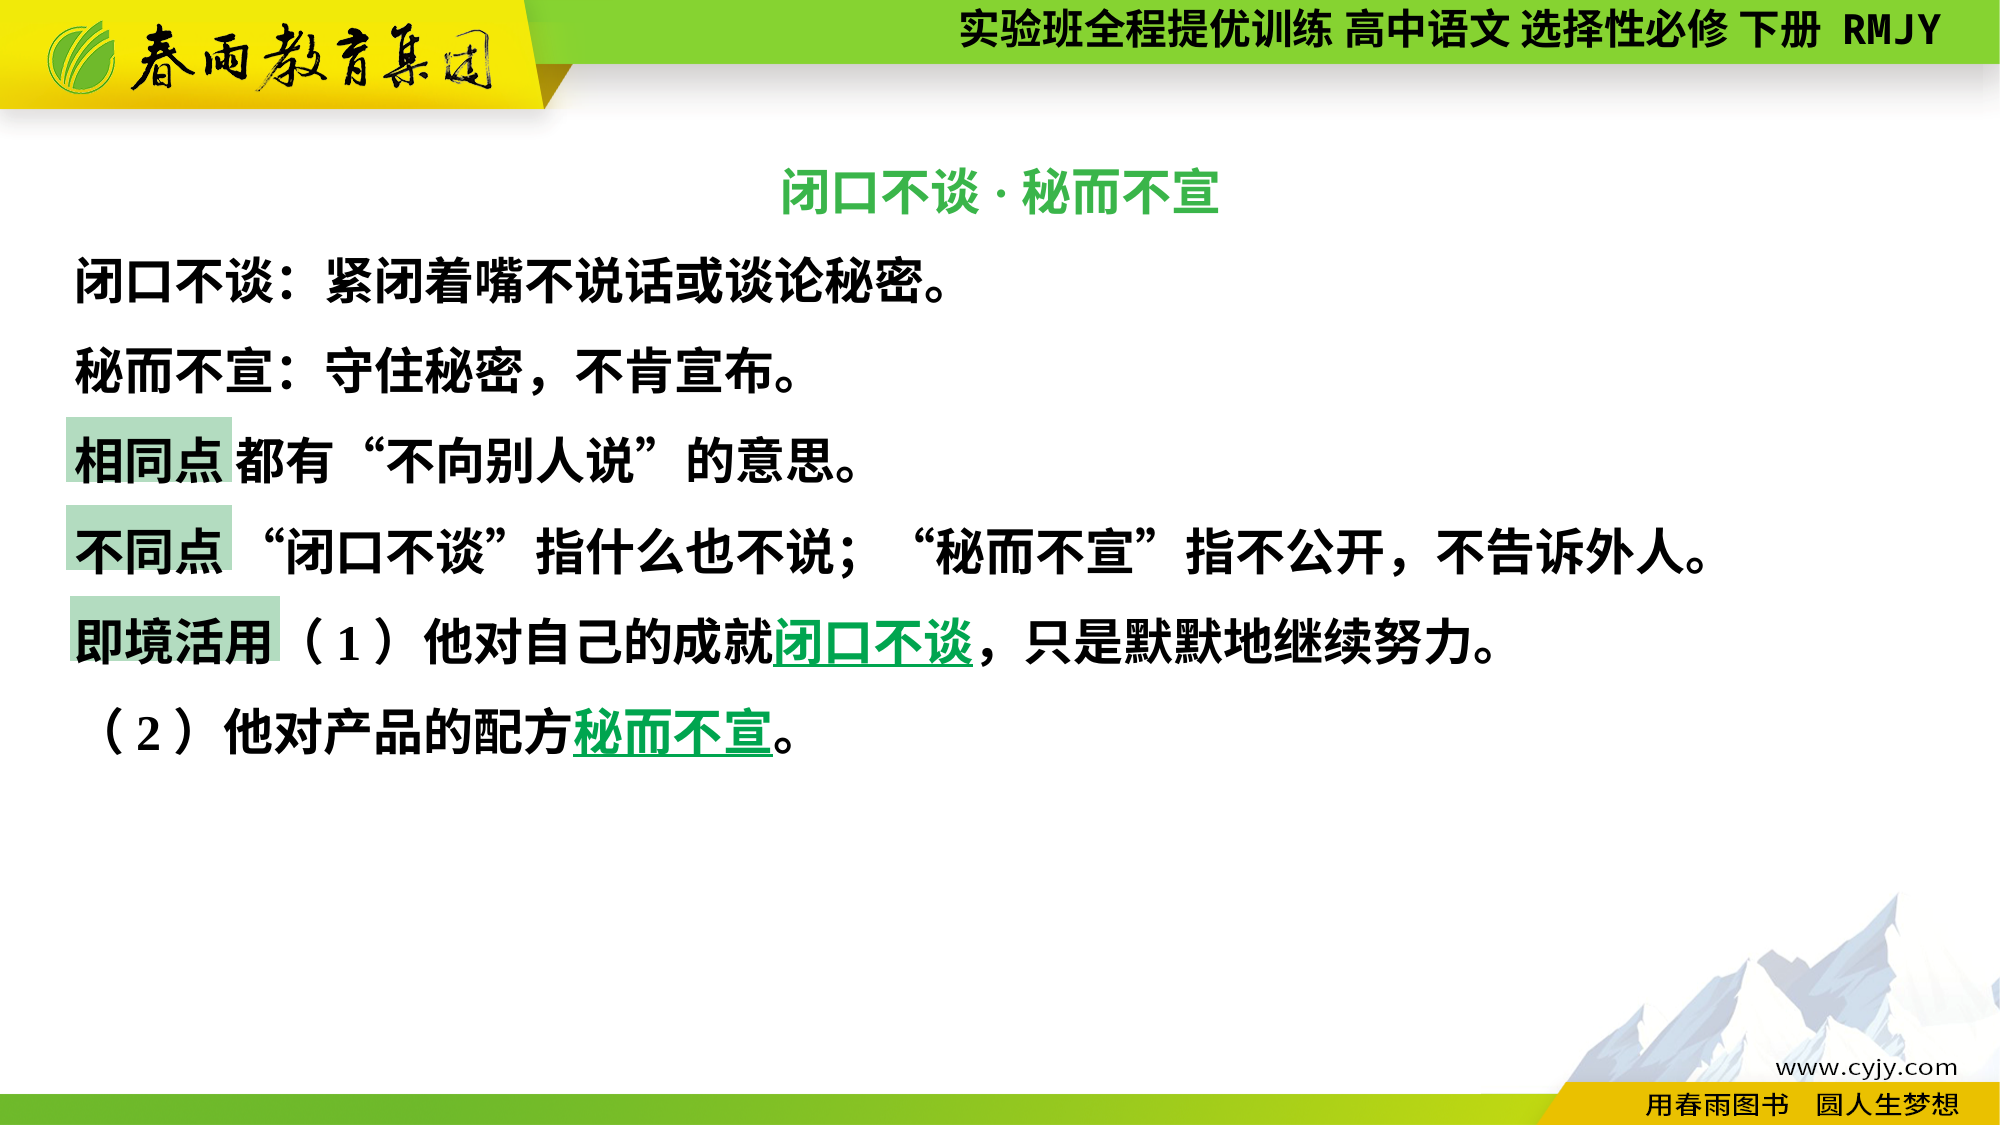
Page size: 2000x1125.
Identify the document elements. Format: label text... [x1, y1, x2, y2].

picture [0, 0, 2000, 1125]
list 闭口不谈·秘而不宣 闭口不谈：紧闭着嘴不说话或谈论秘密。 秘而不宣：守住秘密，不肯宣布。 相同点 都有“不向别人说”的意思。 不同点 “闭口不谈”指什么也不说；“秘而不宣”指不公开，不告诉外人。 即境活用（1）他对自己的成就闭口不谈，只是默默地继续努力。 （2）他对产品的配方秘而不宣。 [59, 122, 1944, 774]
